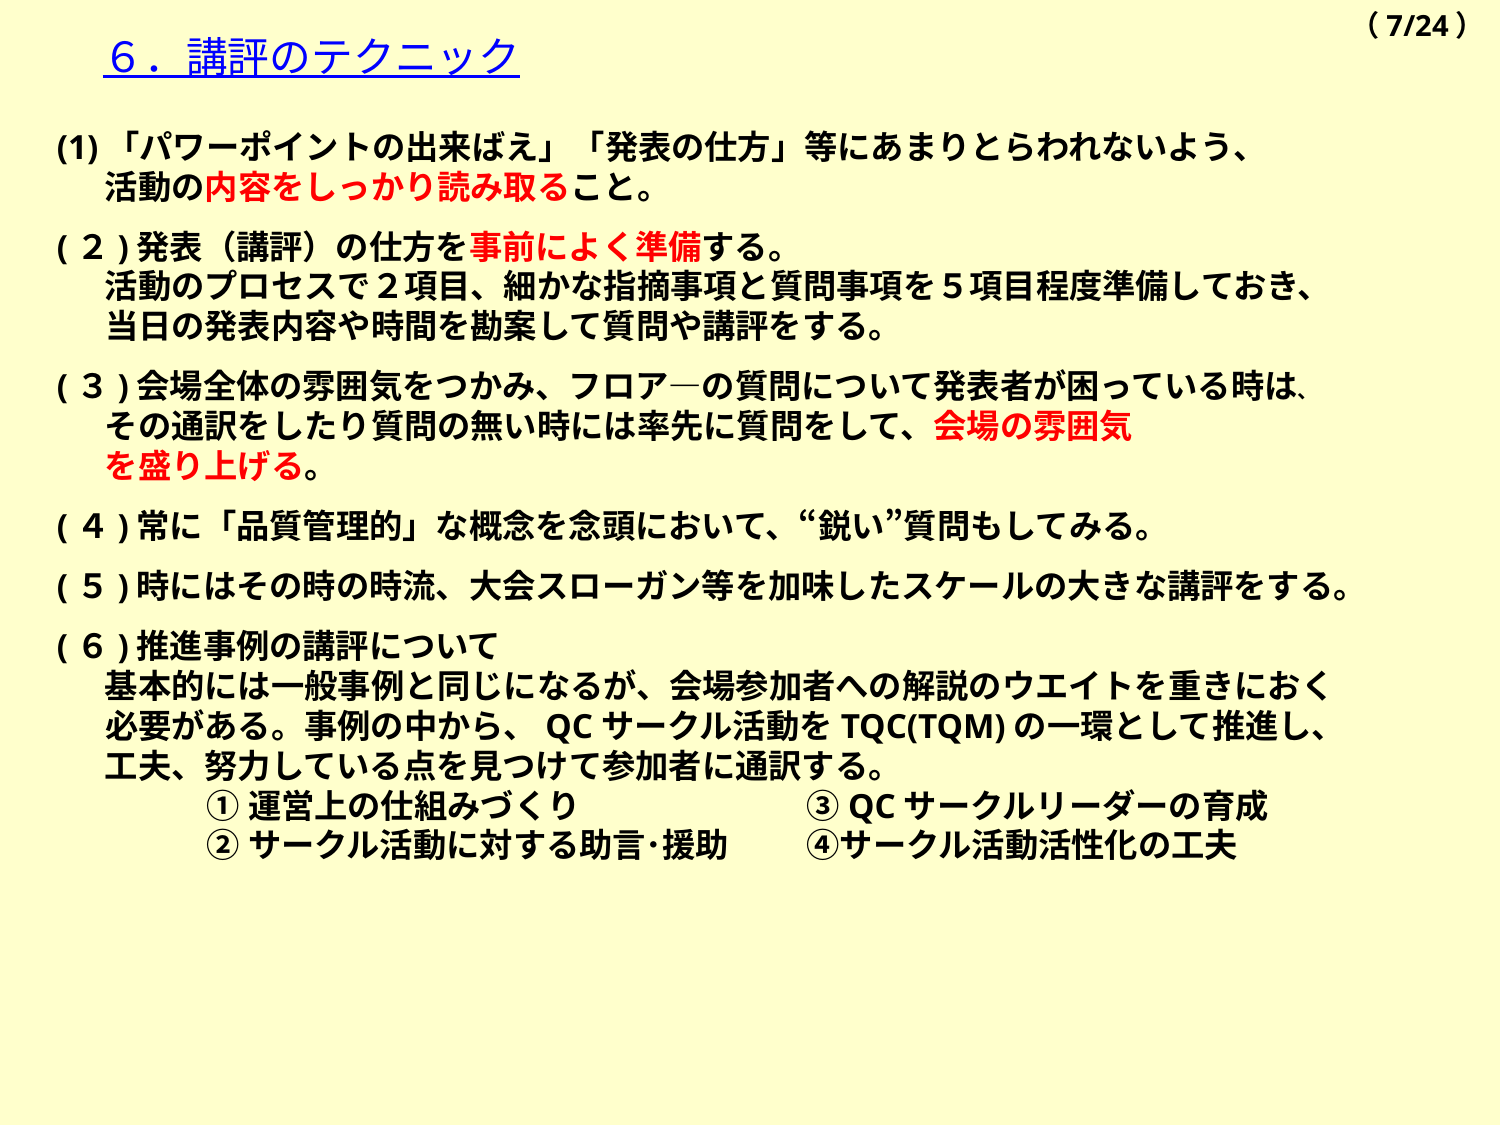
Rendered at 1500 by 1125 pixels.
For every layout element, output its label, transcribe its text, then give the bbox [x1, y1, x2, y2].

text_box (1)「パワーポイントの出来ばえ」「発表の仕方」等にあまりとらわれないよう、 活動の内容をしっかり読み取ること。 (２)発表（講評）の仕方を事前によく準備する。 活動のプロセスで２項目、細かな指摘事項と質問事項を５項目程度準備しておき、 当日の発表内容や時間を勘案して質問や講評をする。 (３)会場全体の雰囲気をつかみ、フロア―の質問について発表者が困っている時は、 その通訳をしたり質問の無い時には率先に質問をして、会場の雰囲気 を盛り上げる。 (４)常に「品質管理的」な概念を念頭において、“鋭い”質問もしてみる。 (５)時にはその時の時流、大会スローガン等を加味したスケールの大きな講評をする。 (６)推進事例の講評について 基本的には一般事例と同じになるが、会場参加者への解説のウエイトを重きにおく 必要がある。事例の中から、QCサークル活動をTQC(TQM)の一環として推進し、 工夫、努力している点を見つけて参加者に通訳する。 ①運営上の仕組みづくり ③QCサークルリーダーの育成 ②サークル活動に対する助言･援助 ④サークル活動活性化の工夫 [42, 110, 1382, 872]
slide_number （7/24） [1187, 0, 1500, 75]
text_box ６．講評のテクニック [87, 22, 535, 88]
